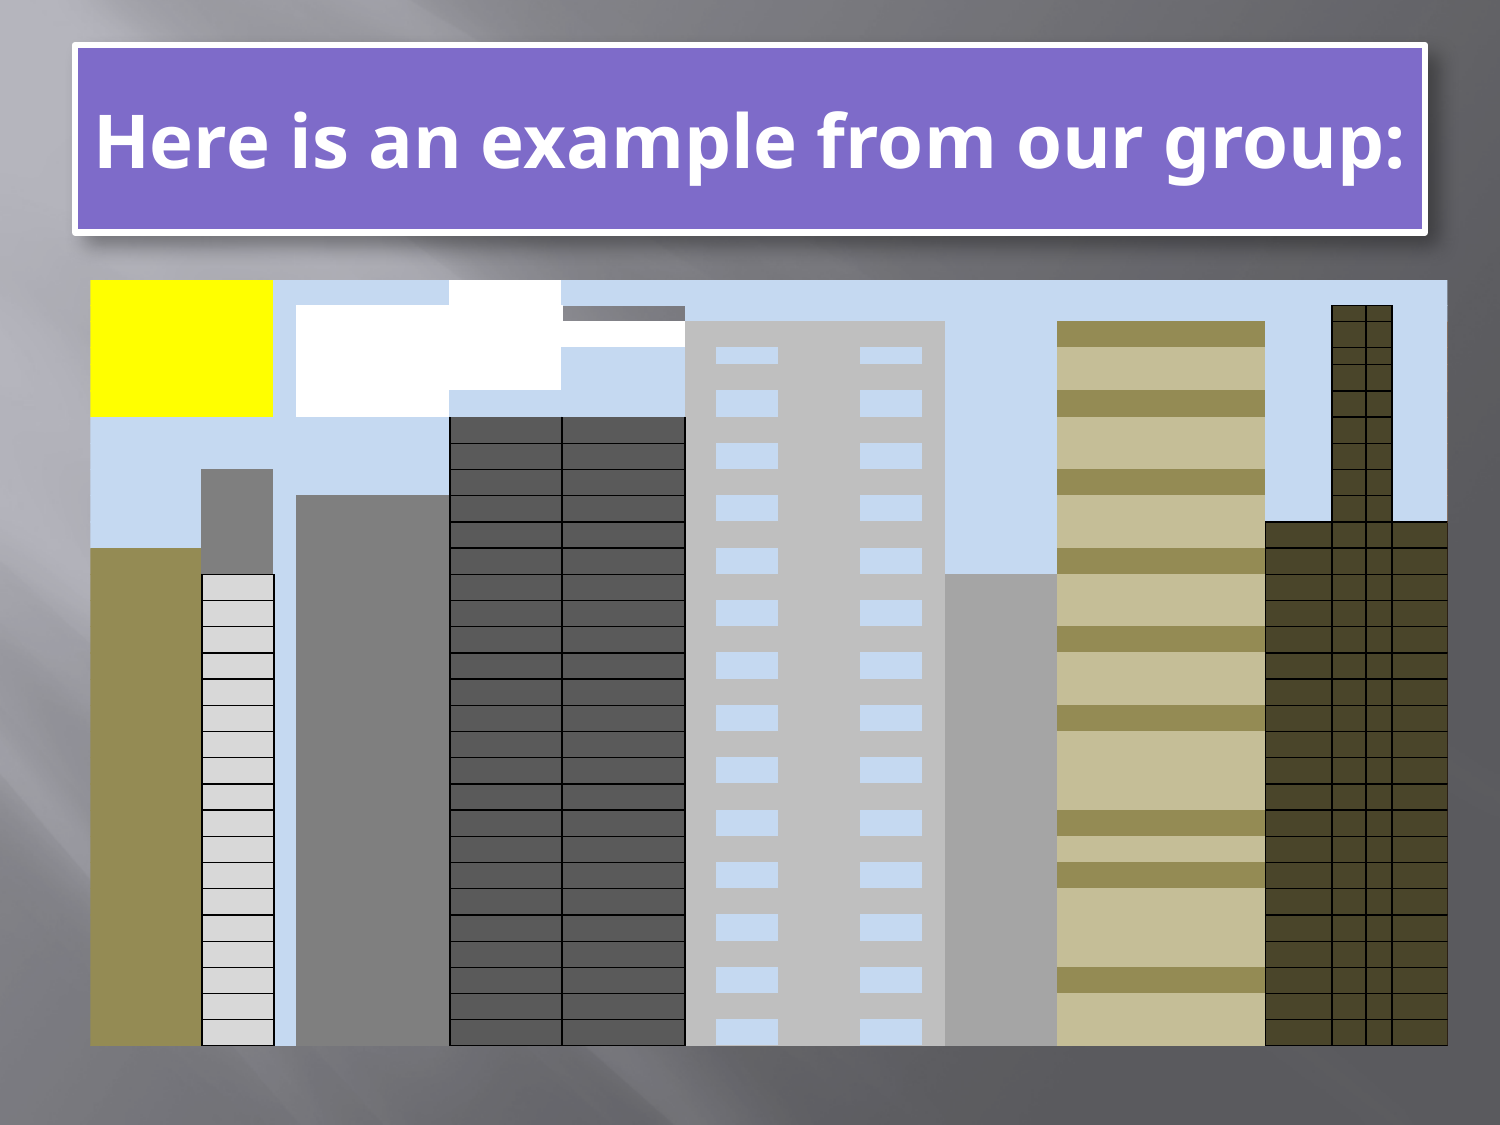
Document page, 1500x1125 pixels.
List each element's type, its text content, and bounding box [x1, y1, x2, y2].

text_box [88, 278, 1450, 1048]
title Here is an example from our group: [72, 42, 1428, 236]
